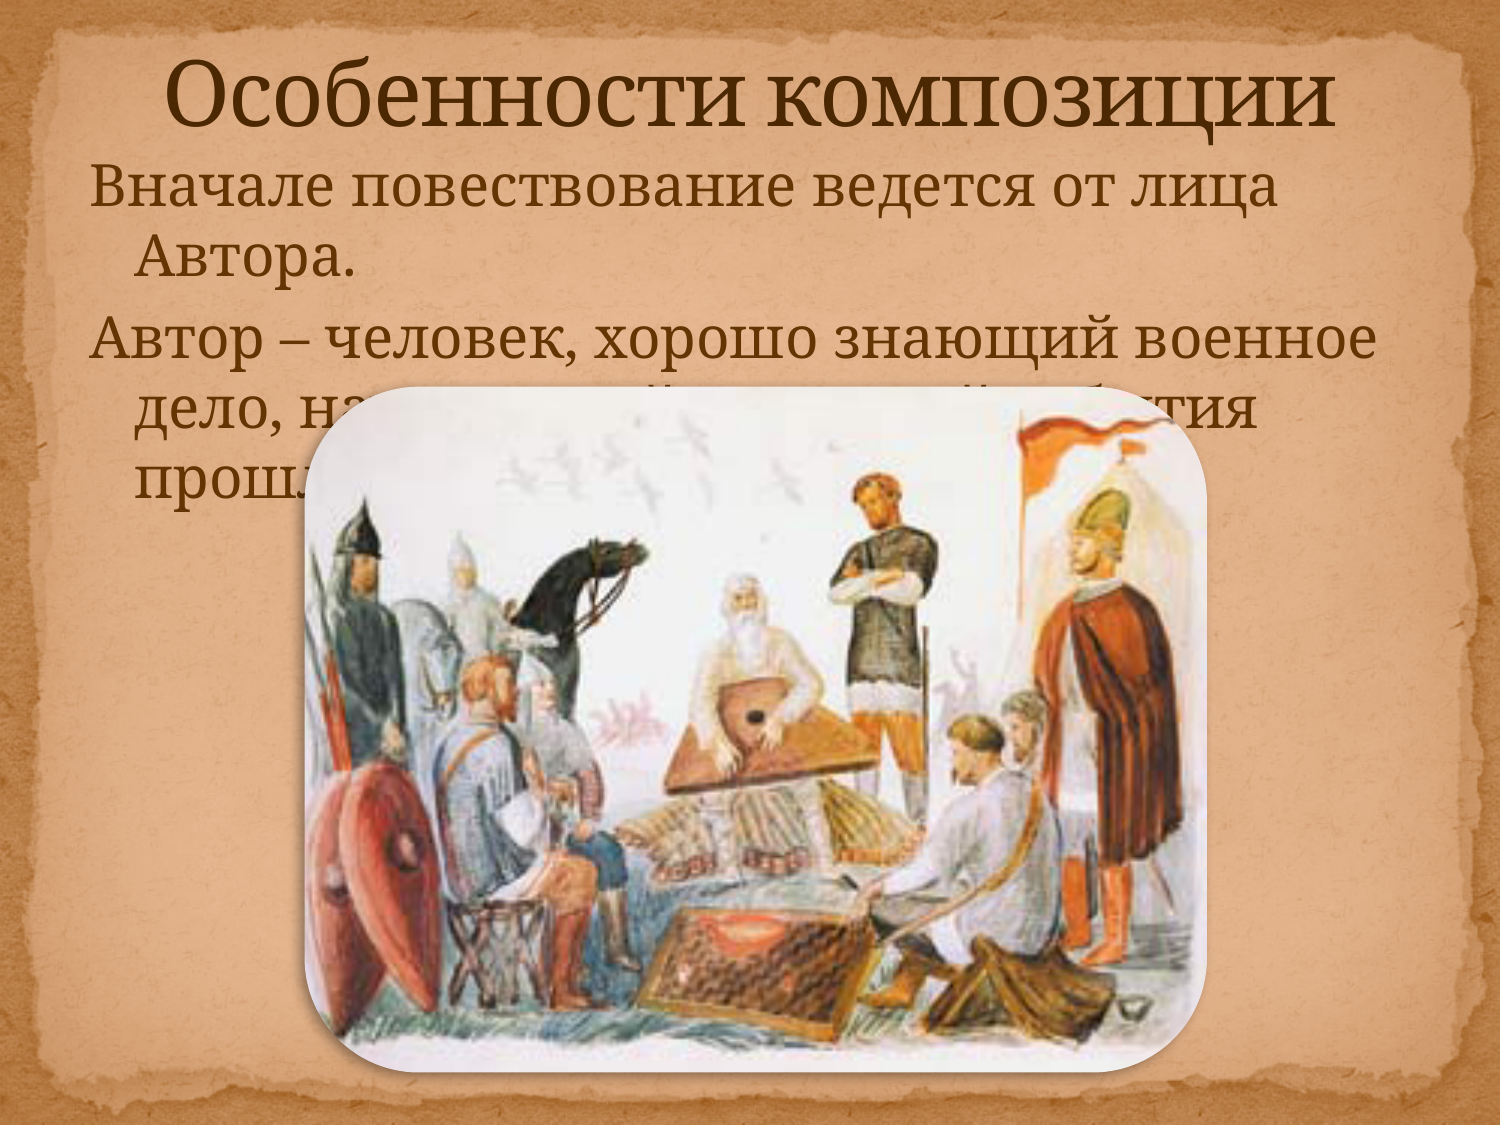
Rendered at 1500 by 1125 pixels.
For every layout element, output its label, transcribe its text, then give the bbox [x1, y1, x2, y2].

list Вначале повествование ведется от лица Автора. Автор – человек, хорошо знающий военное дело, начитанный, знающий события прошлого. [75, 153, 1425, 1079]
picture [304, 386, 1207, 1073]
title Особенности композиции [74, 24, 1425, 153]
